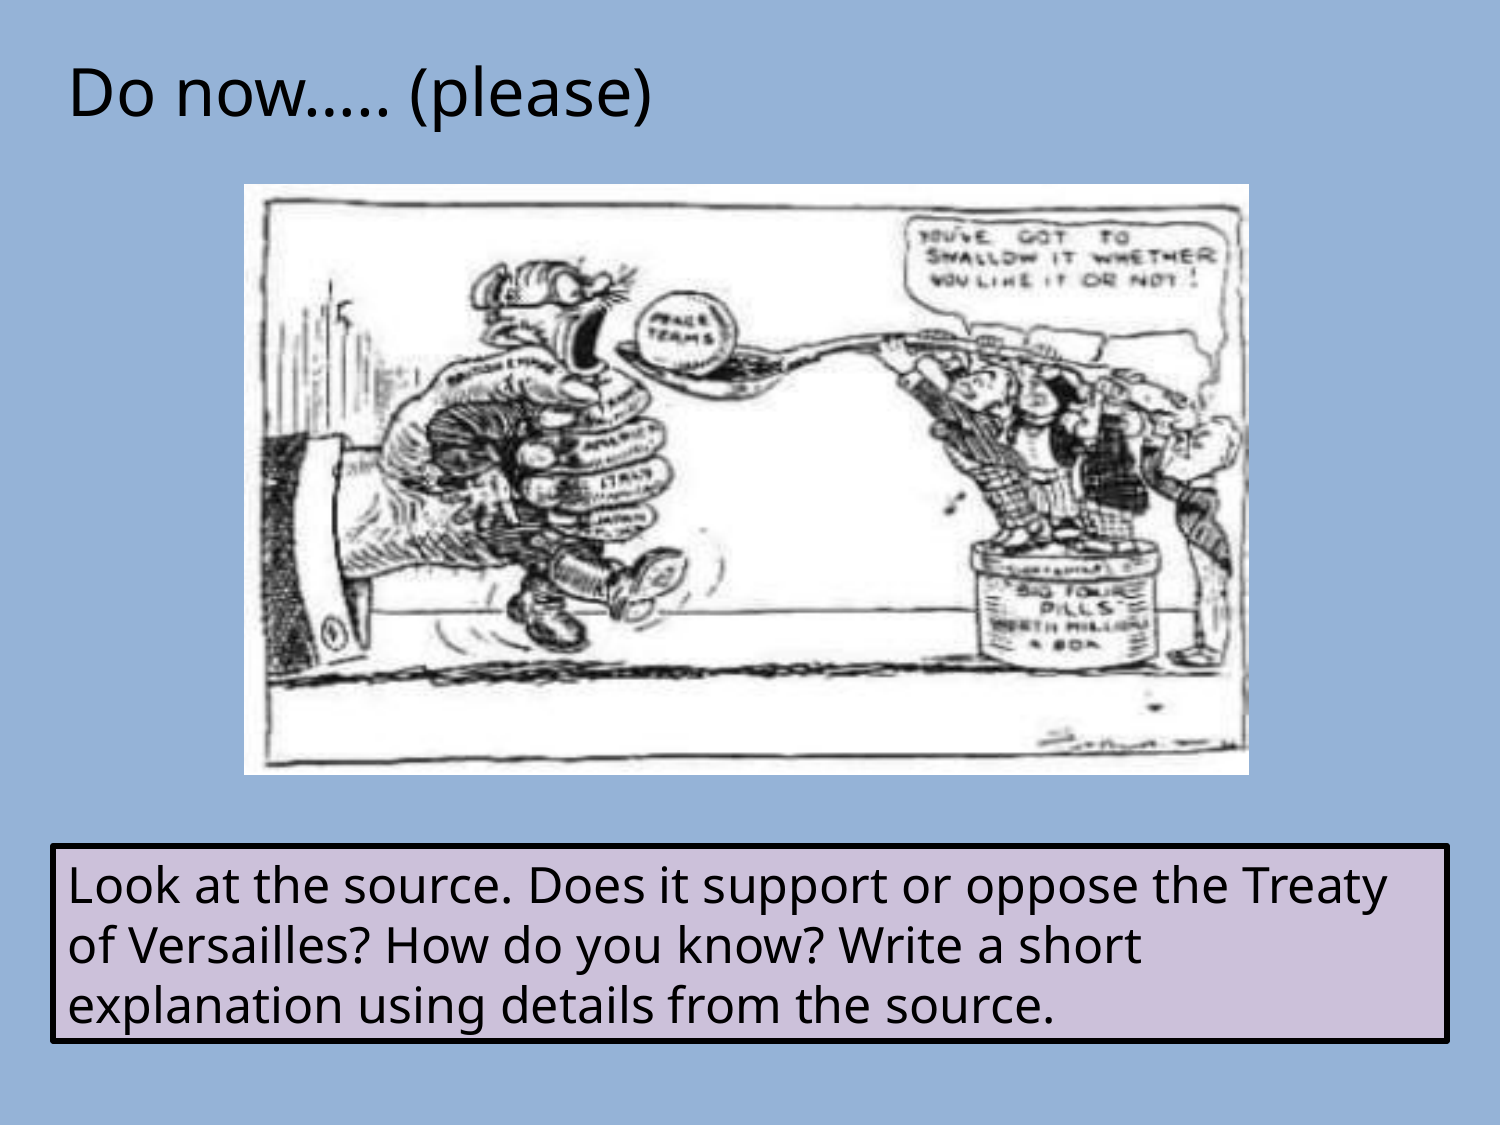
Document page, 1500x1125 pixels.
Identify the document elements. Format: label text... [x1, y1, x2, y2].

text_box Look at the source. Does it support or oppose the Treaty of Versailles? How do you know? Write a short explanation using details from the source. [53, 845, 1447, 1041]
text_box Do now….. (please) [53, 42, 975, 138]
picture [243, 184, 1249, 776]
